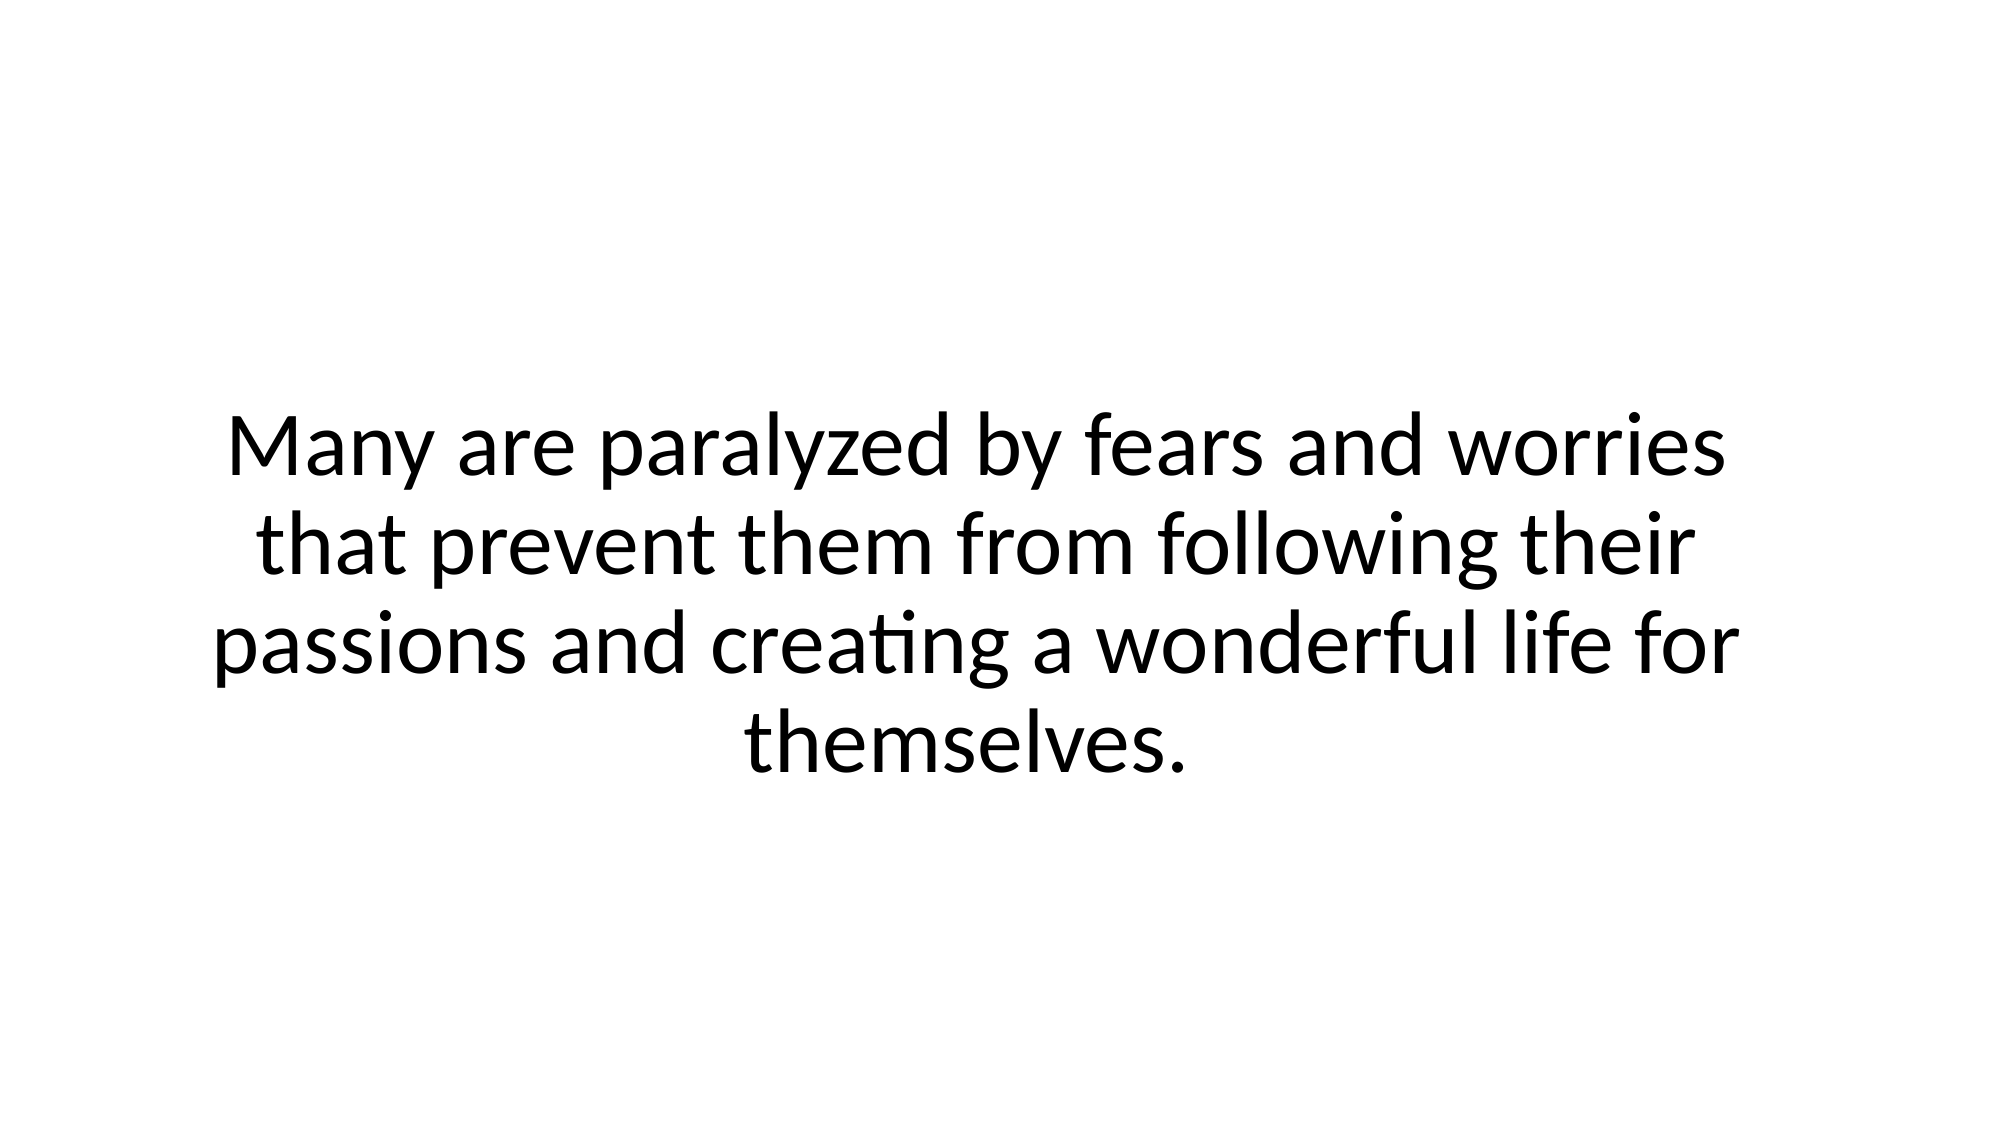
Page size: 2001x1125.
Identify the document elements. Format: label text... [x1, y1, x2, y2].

list Many are paralyzed by fears and worries that prevent them from following their passions and creating a wonderful life for themselves. [134, 389, 1821, 804]
